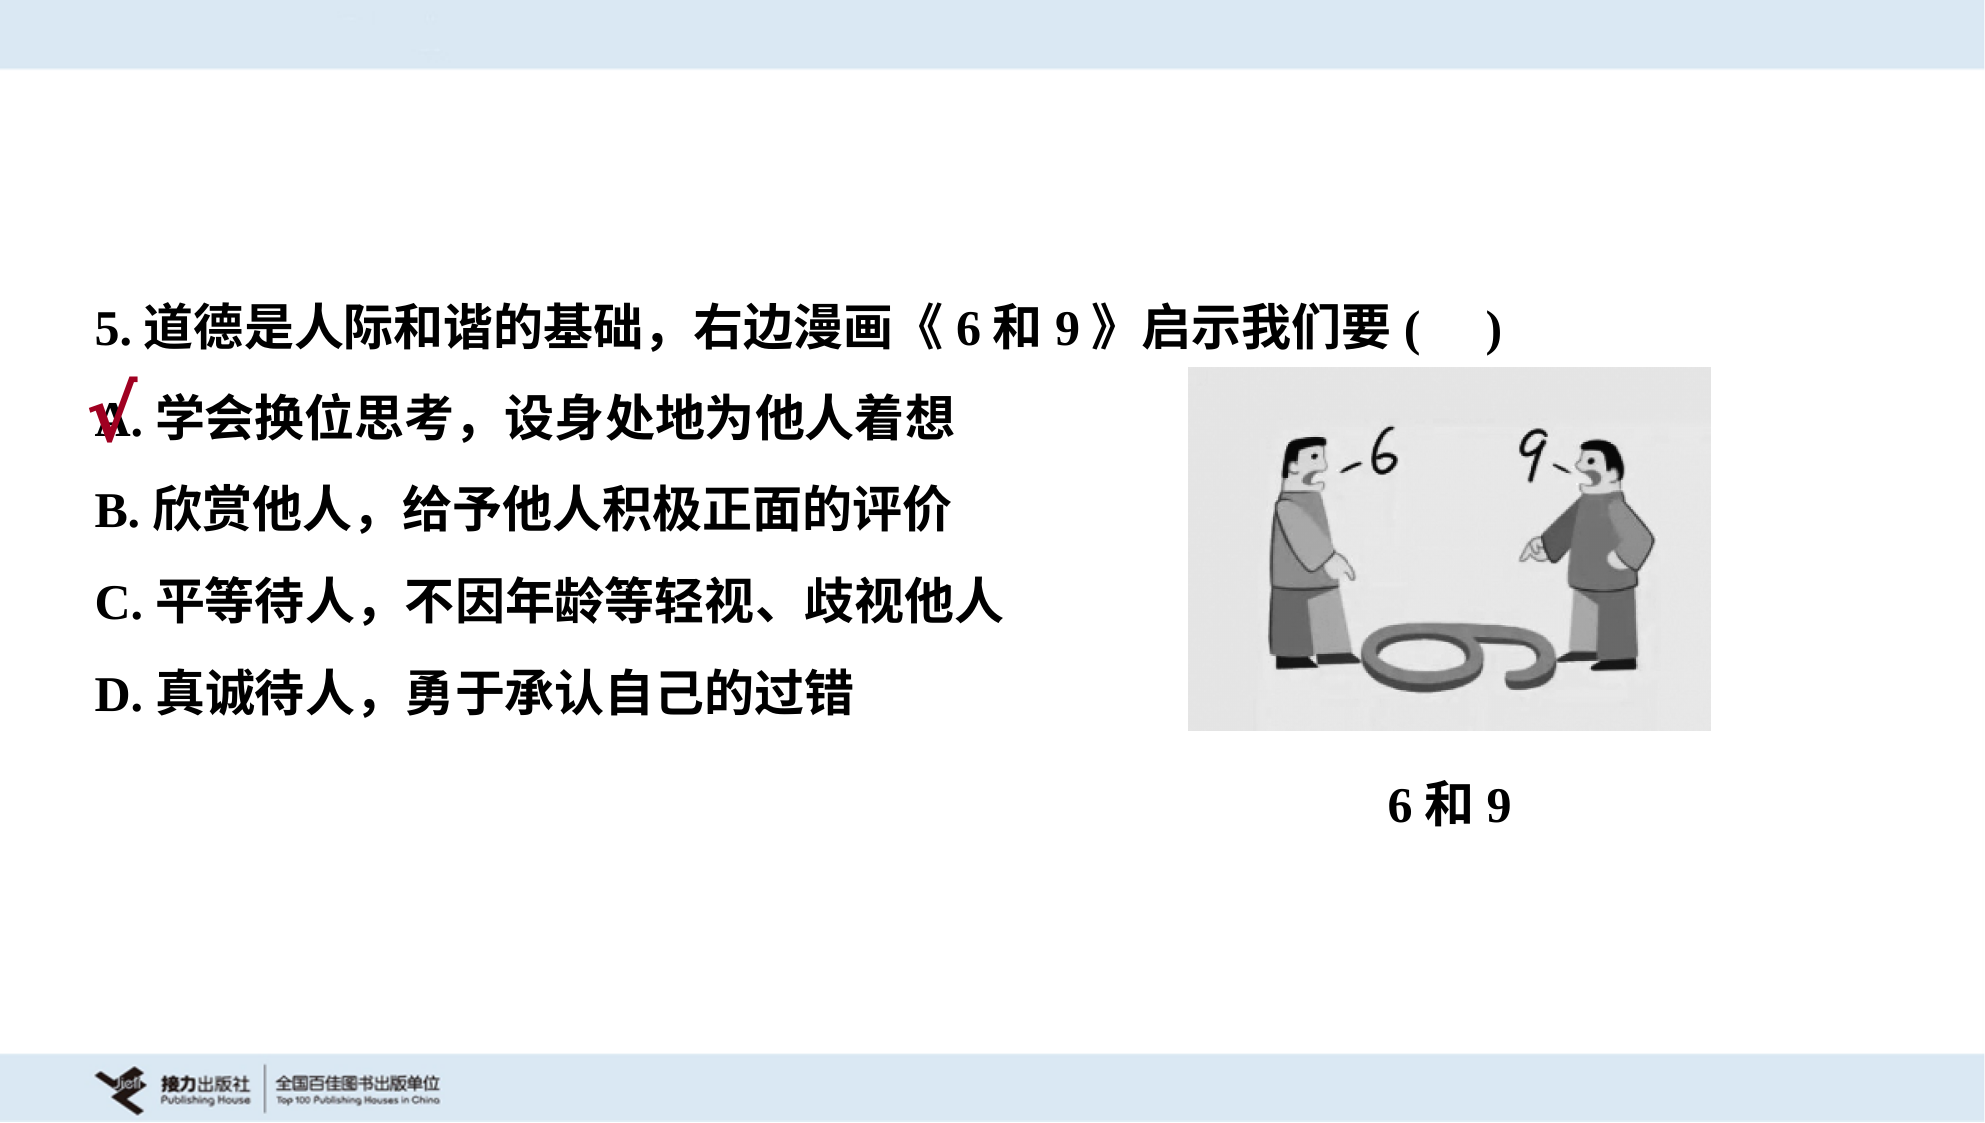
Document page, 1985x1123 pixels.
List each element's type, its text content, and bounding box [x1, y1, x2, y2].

text_box 5.道德是人际和谐的基础，右边漫画《6和9》启示我们要( ) [94, 268, 1892, 356]
text_box √ [86, 363, 139, 457]
text_box 6和9 [1393, 745, 1506, 893]
picture [0, 0, 1985, 1122]
text_box A.学会换位思考，设身处地为他人着想 B.欣赏他人，给予他人积极正面的评价 C.平等待人，不因年龄等轻视、歧视他人 D.真诚待人，勇于承认自己的过错 [94, 354, 1347, 722]
